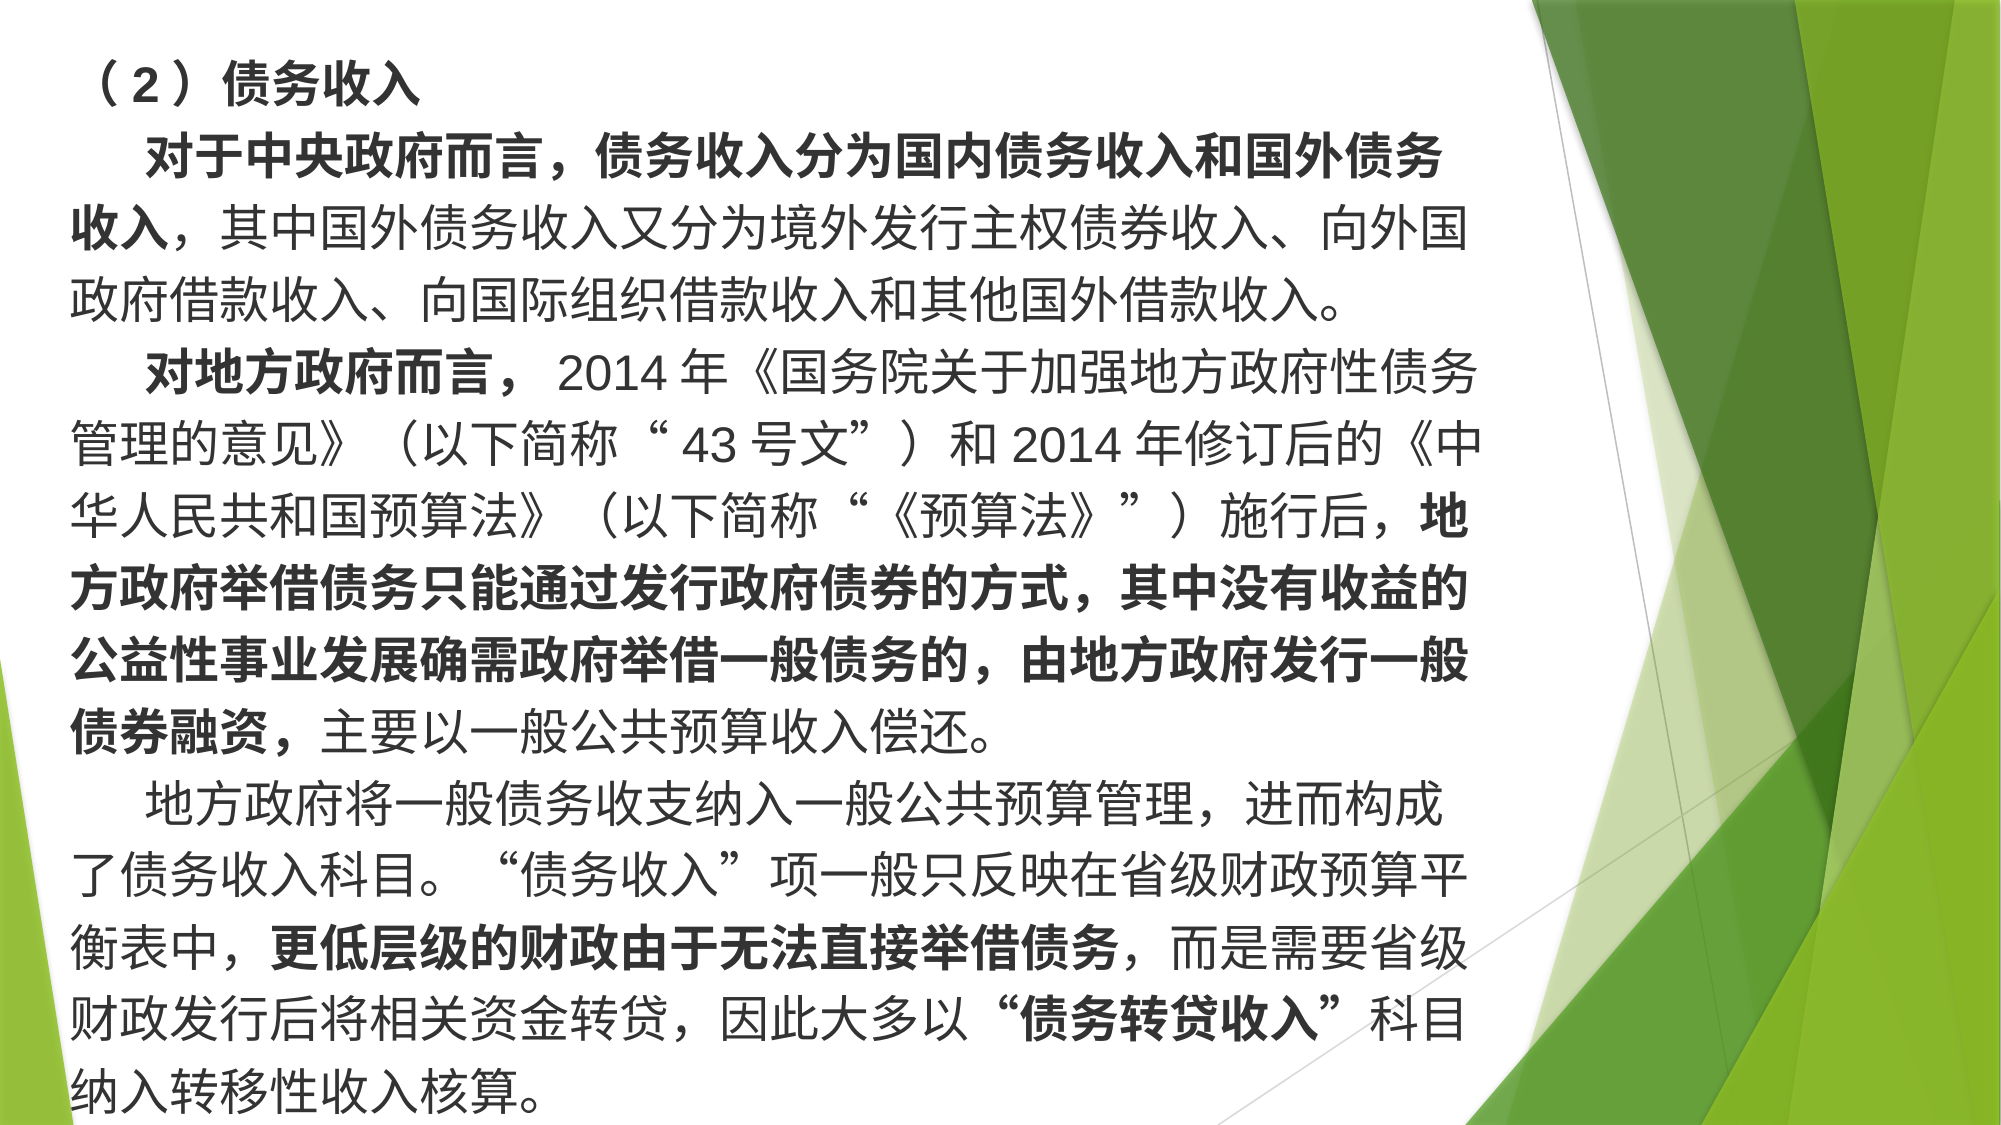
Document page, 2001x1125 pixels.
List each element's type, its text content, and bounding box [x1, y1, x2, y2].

text_box （2）债务收入 对于中央政府而言，债务收入分为国内债务收入和国外债务收入，其中国外债务收入又分为境外发行主权债券收入、向外国政府借款收入、向国际组织借款收入和其他国外借款收入。 对地方政府而言，2014年《国务院关于加强地方政府性债务管理的意见》（以下简称“43号文”）和2014年修订后的《中华人民共和国预算法》（以下简称“《预算法》”）施行后，地方政府举借债务只能通过发行政府债券的方式，其中没有收益的公益性事业发展确需政府举借一般债务的，由地方政府发行一般债券融资，主要以一般公共预算收入偿还。 地方政府将一般债务收支纳入一般公共预算管理，进而构成了债务收入科目。“债务收入”项一般只反映在省级财政预算平衡表中，更低层级的财政由于无法直接举借债务，而是需要省级财政发行后将相关资金转贷，因此大多以“债务转贷收入”科目纳入转移性收入核算。 [55, 32, 1502, 1125]
